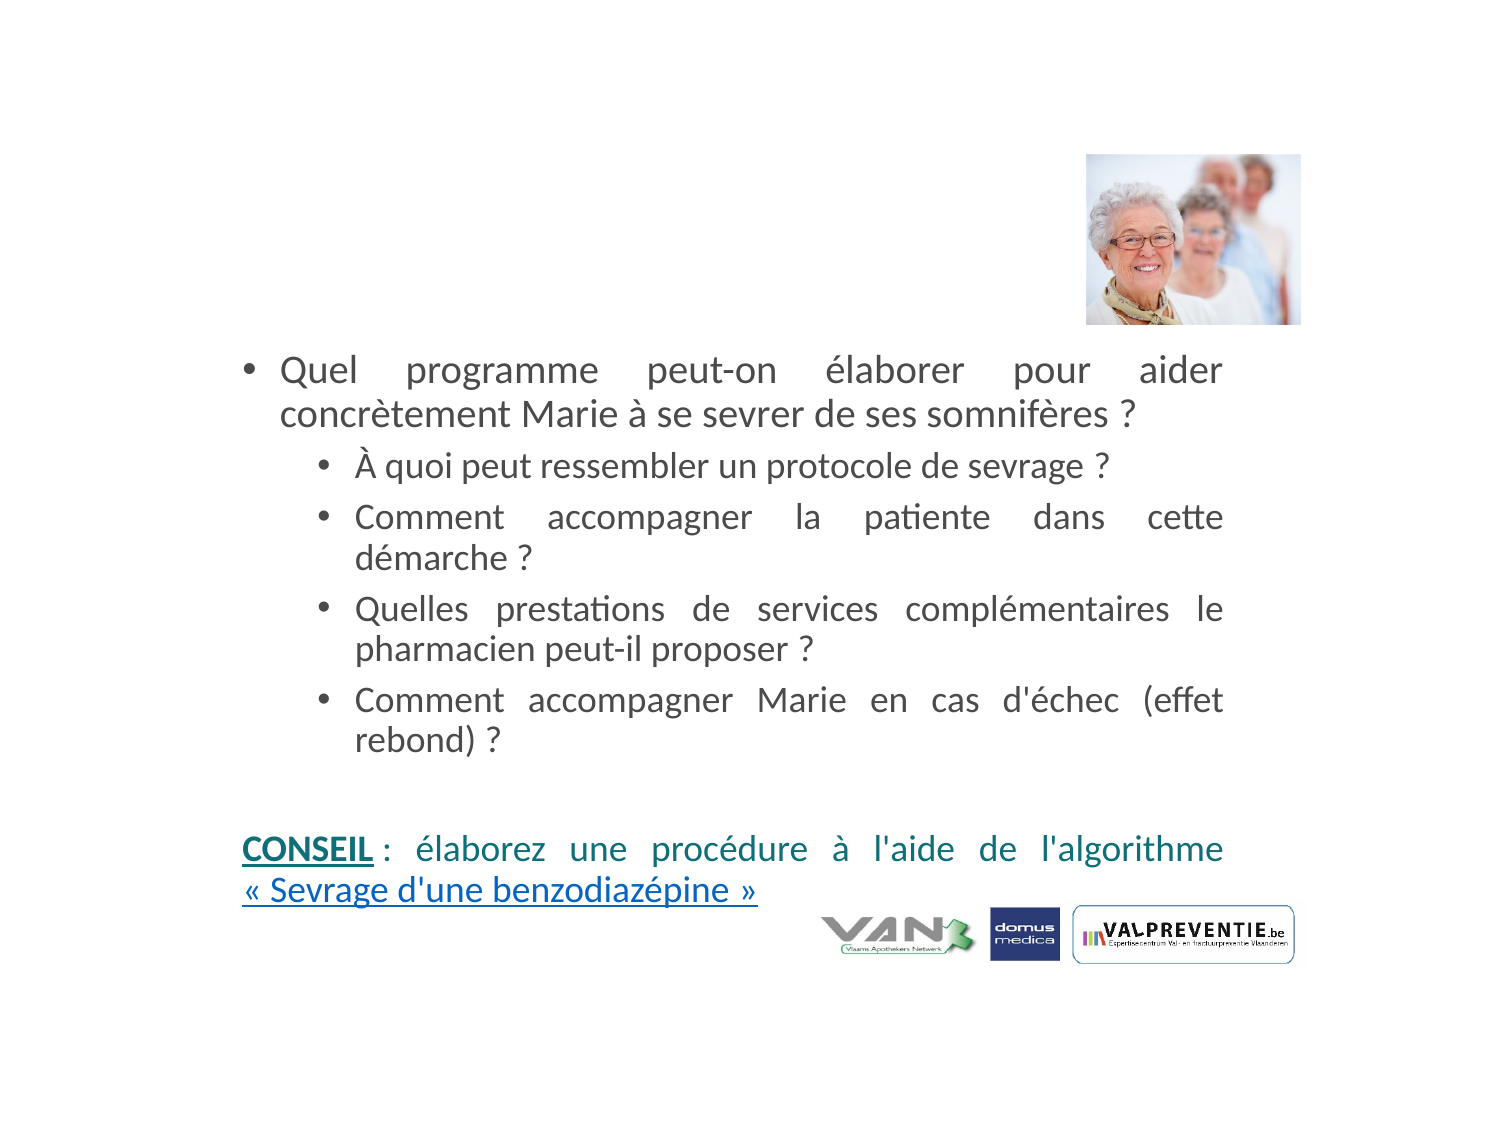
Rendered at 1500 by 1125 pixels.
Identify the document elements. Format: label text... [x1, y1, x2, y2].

list Quel programme peut-on élaborer pour aider concrètement Marie à se sevrer de ses somnifères ? À quoi peut ressembler un protocole de sevrage ? Comment accompagner la patiente dans cette démarche ? Quelles prestations de services complémentaires le pharmacien peut-il proposer ? Comment accompagner Marie en cas d'échec (effet rebond) ? CONSEIL : élaborez une procédure à l'aide de l'algorithme « Sevrage d'une benzodiazépine » [227, 341, 1240, 953]
picture [1086, 154, 1301, 325]
picture [812, 898, 1307, 970]
